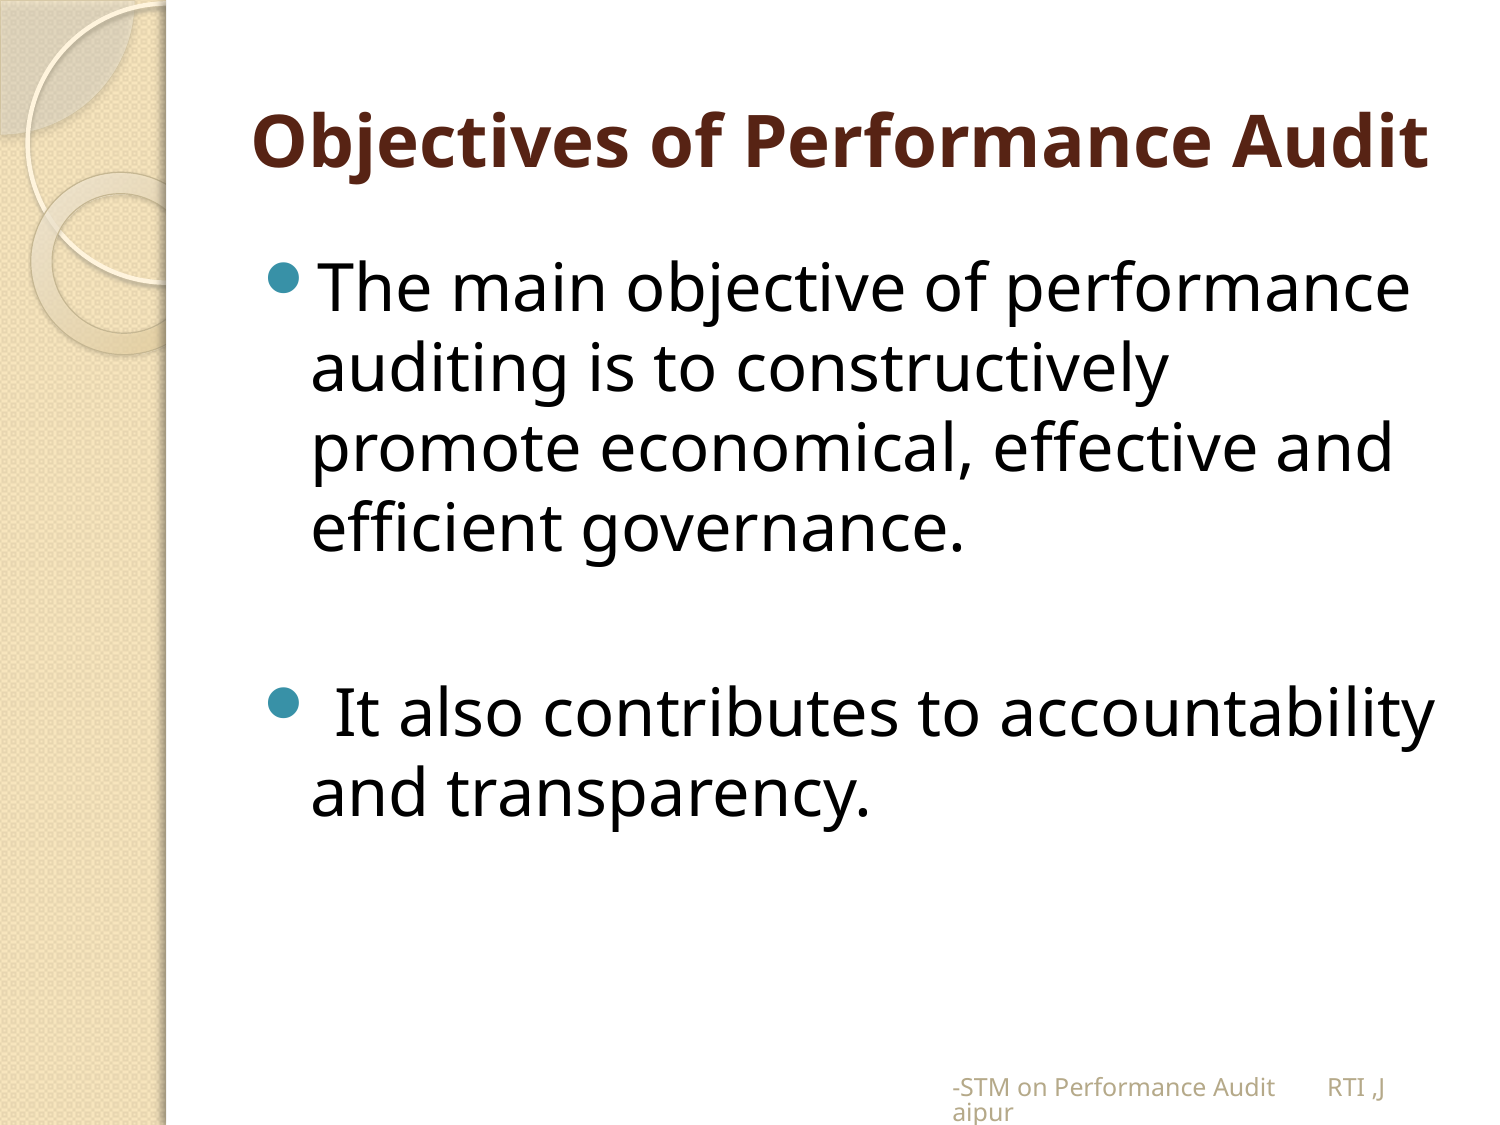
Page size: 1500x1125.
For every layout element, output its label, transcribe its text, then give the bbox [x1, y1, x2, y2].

title Objectives of Performance Audit [235, 45, 1466, 233]
footer -STM on Performance Audit RTI ,Jaipur [937, 1034, 1413, 1113]
list The main objective of performance auditing is to constructively promote economical, effective and efficient governance. It also contributes to accountability and transparency. [235, 237, 1466, 1025]
